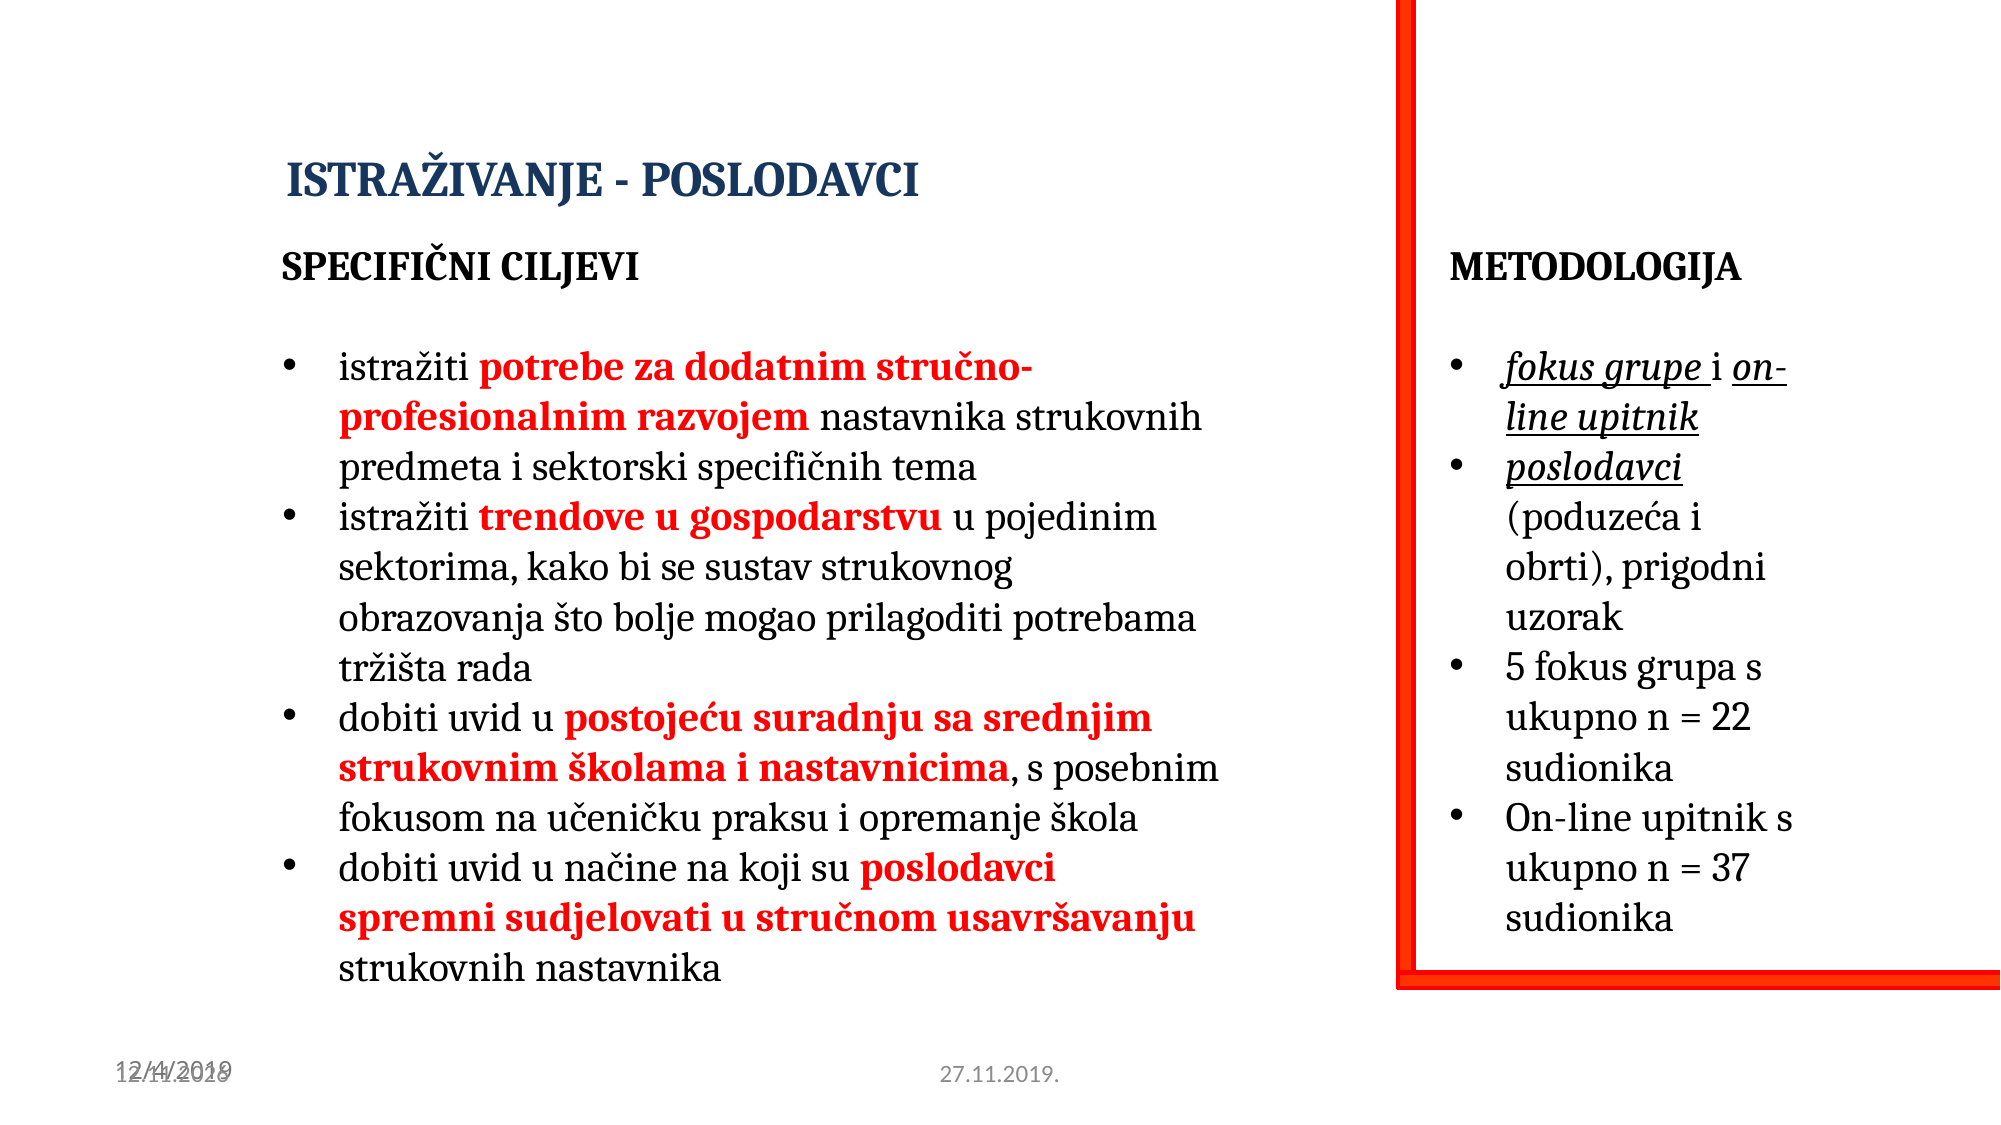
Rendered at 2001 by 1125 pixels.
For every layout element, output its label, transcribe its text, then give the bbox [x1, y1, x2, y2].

text_box [1396, 970, 2000, 990]
text_box [1396, 0, 1416, 970]
footer 27.11.2019. [683, 1042, 1317, 1103]
text_box SPECIFIČNI CILJEVI istražiti potrebe za dodatnim stručno-profesionalnim razvojem nastavnika strukovnih predmeta i sektorski specifičnih tema istražiti trendove u gospodarstvu u pojedinim sektorima, kako bi se sustav strukovnog obrazovanja što bolje mogao prilagoditi potrebama tržišta rada dobiti uvid u postojeću suradnju sa srednjim strukovnim školama i nastavnicima, s posebnim fokusom na učeničku praksu i opremanje škola dobiti uvid u načine na koji su poslodavci spremni sudjelovati u stručnom usavršavanju strukovnih nastavnika [267, 231, 1237, 997]
text_box METODOLOGIJA fokus grupe i on-line upitnik poslodavci (poduzeća i obrti), prigodni uzorak 5 fokus grupa s ukupno n = 22 sudionika On-line upitnik s ukupno n = 37 sudionika [1434, 231, 1813, 947]
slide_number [99, 1042, 567, 1103]
text_box ISTRAŽIVANJE - POSLODAVCI [232, 90, 976, 263]
